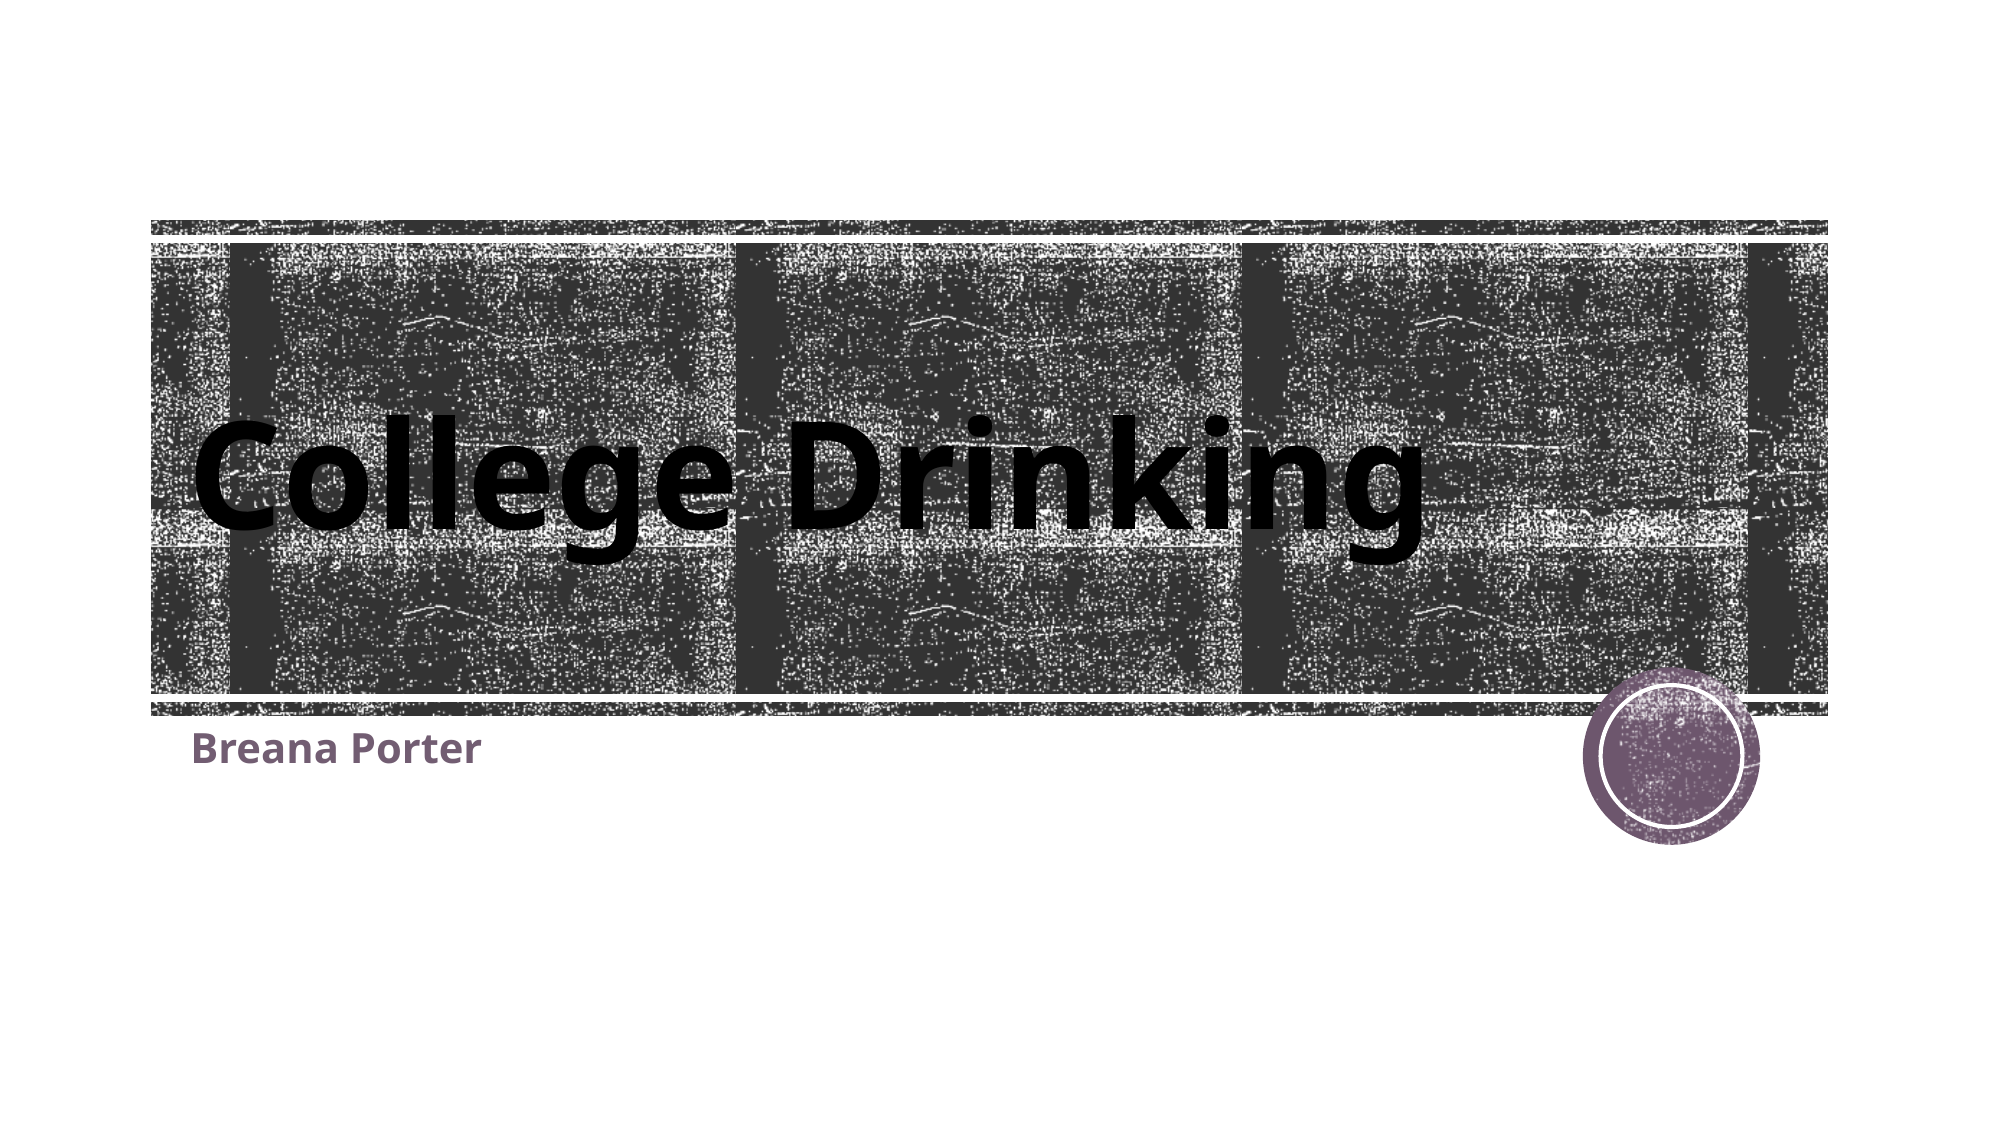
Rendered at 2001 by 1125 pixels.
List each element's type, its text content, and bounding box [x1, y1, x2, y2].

title College Drinking [172, 234, 1808, 733]
subtitle Breana Porter [175, 720, 1470, 896]
